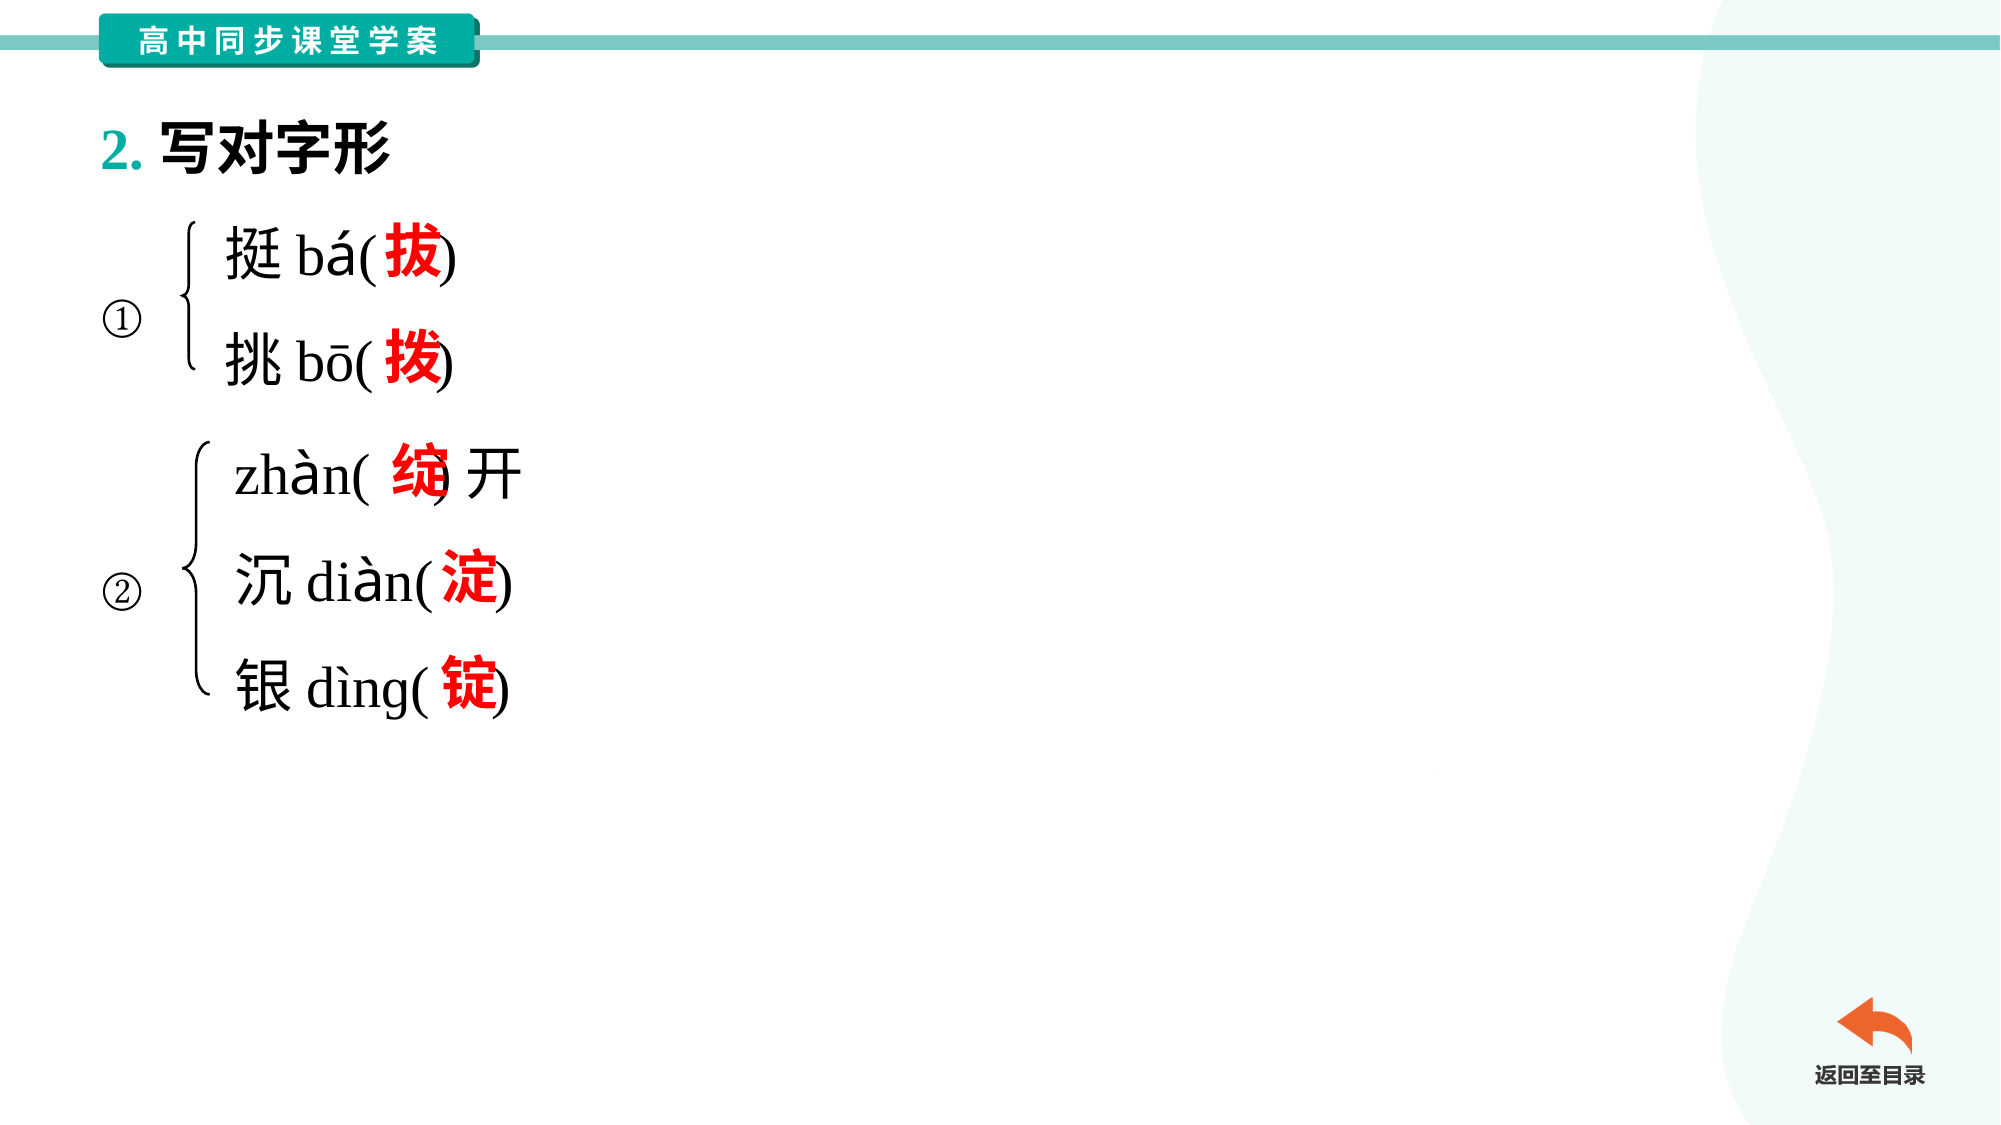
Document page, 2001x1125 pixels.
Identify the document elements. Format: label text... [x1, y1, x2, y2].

text_box 锭 [419, 614, 521, 717]
text_box 淀 [419, 507, 521, 610]
text_box 2.写对字形 [100, 76, 1899, 181]
text_box 拨 [363, 287, 465, 390]
text_box 拔 [363, 181, 465, 284]
text_box ② [100, 515, 187, 622]
picture [0, 0, 2000, 1125]
text_box ① [100, 243, 187, 350]
text_box zhàn( )开 沉diàn( ) 银dìnɡ( ) [234, 400, 591, 719]
text_box [182, 441, 210, 696]
text_box [181, 221, 196, 370]
text_box 绽 [370, 401, 472, 504]
text_box 挺bá( ) 挑bō( ) [224, 180, 526, 393]
